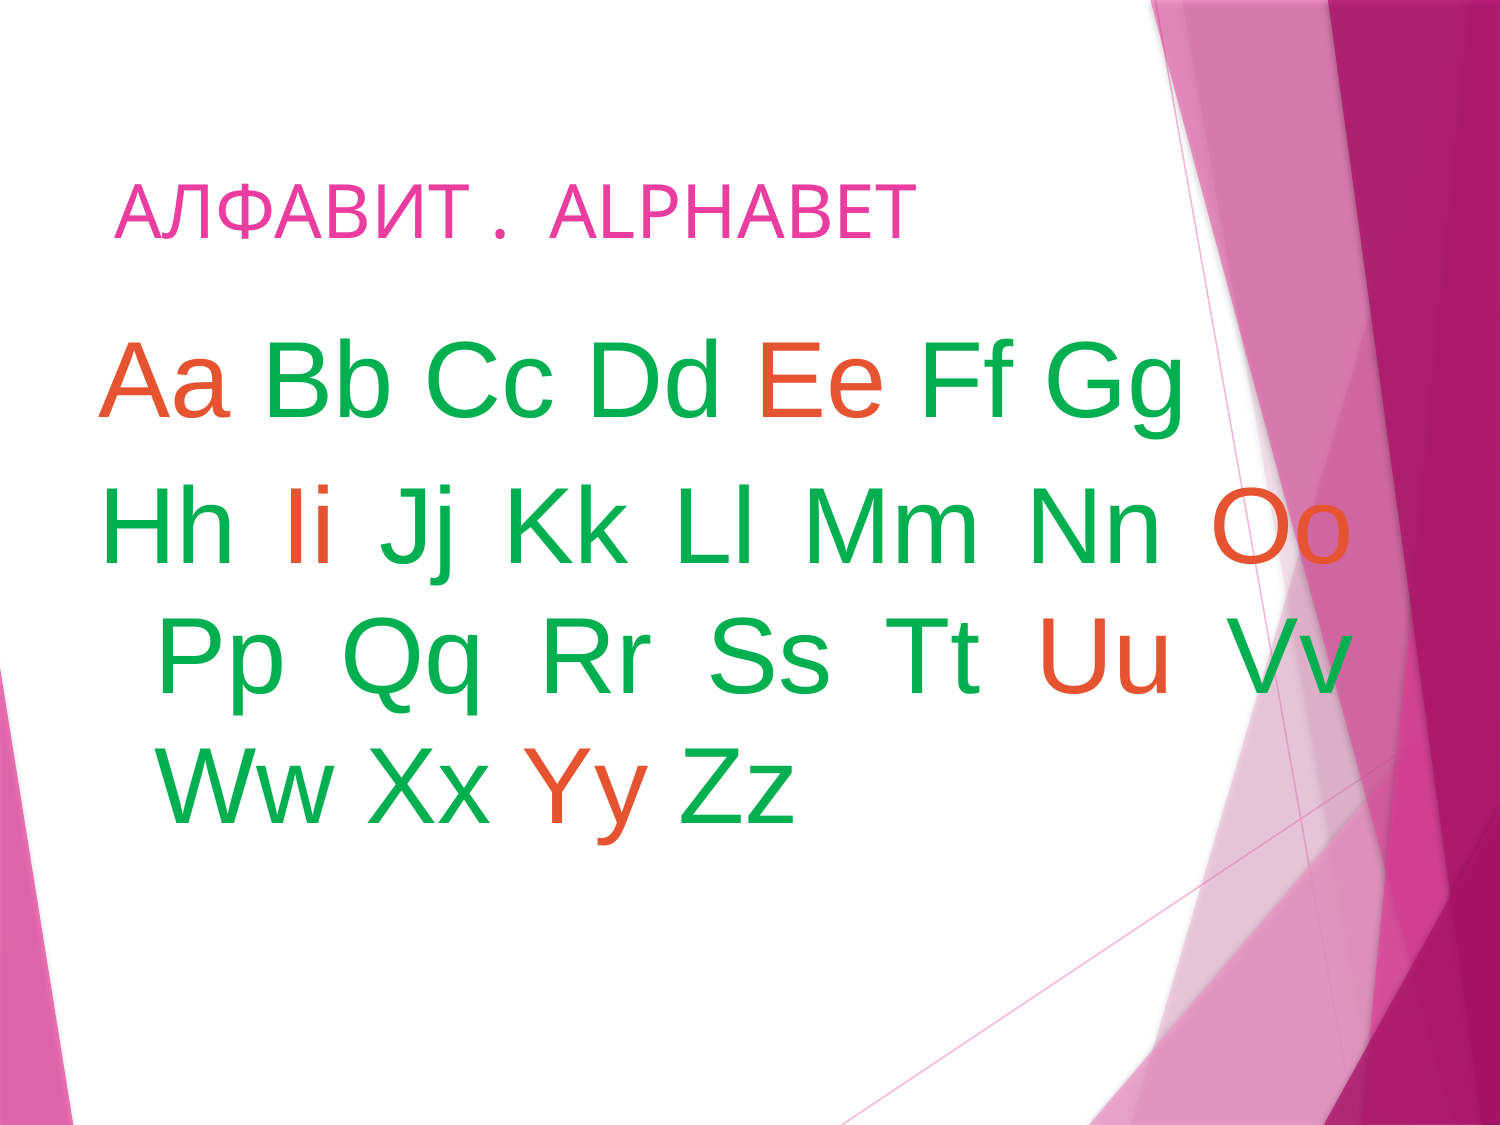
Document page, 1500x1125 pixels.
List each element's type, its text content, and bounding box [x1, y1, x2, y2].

list Aa Bb Cc Dd Ee Ff Gg Hh Ii Jj Kk Ll Mm Nn Oo Pp Qq Rr Ss Tt Uu Vv Ww Xx Yy Zz [83, 301, 1369, 993]
title АЛФАВИТ . ALPHABET [99, 99, 1142, 301]
